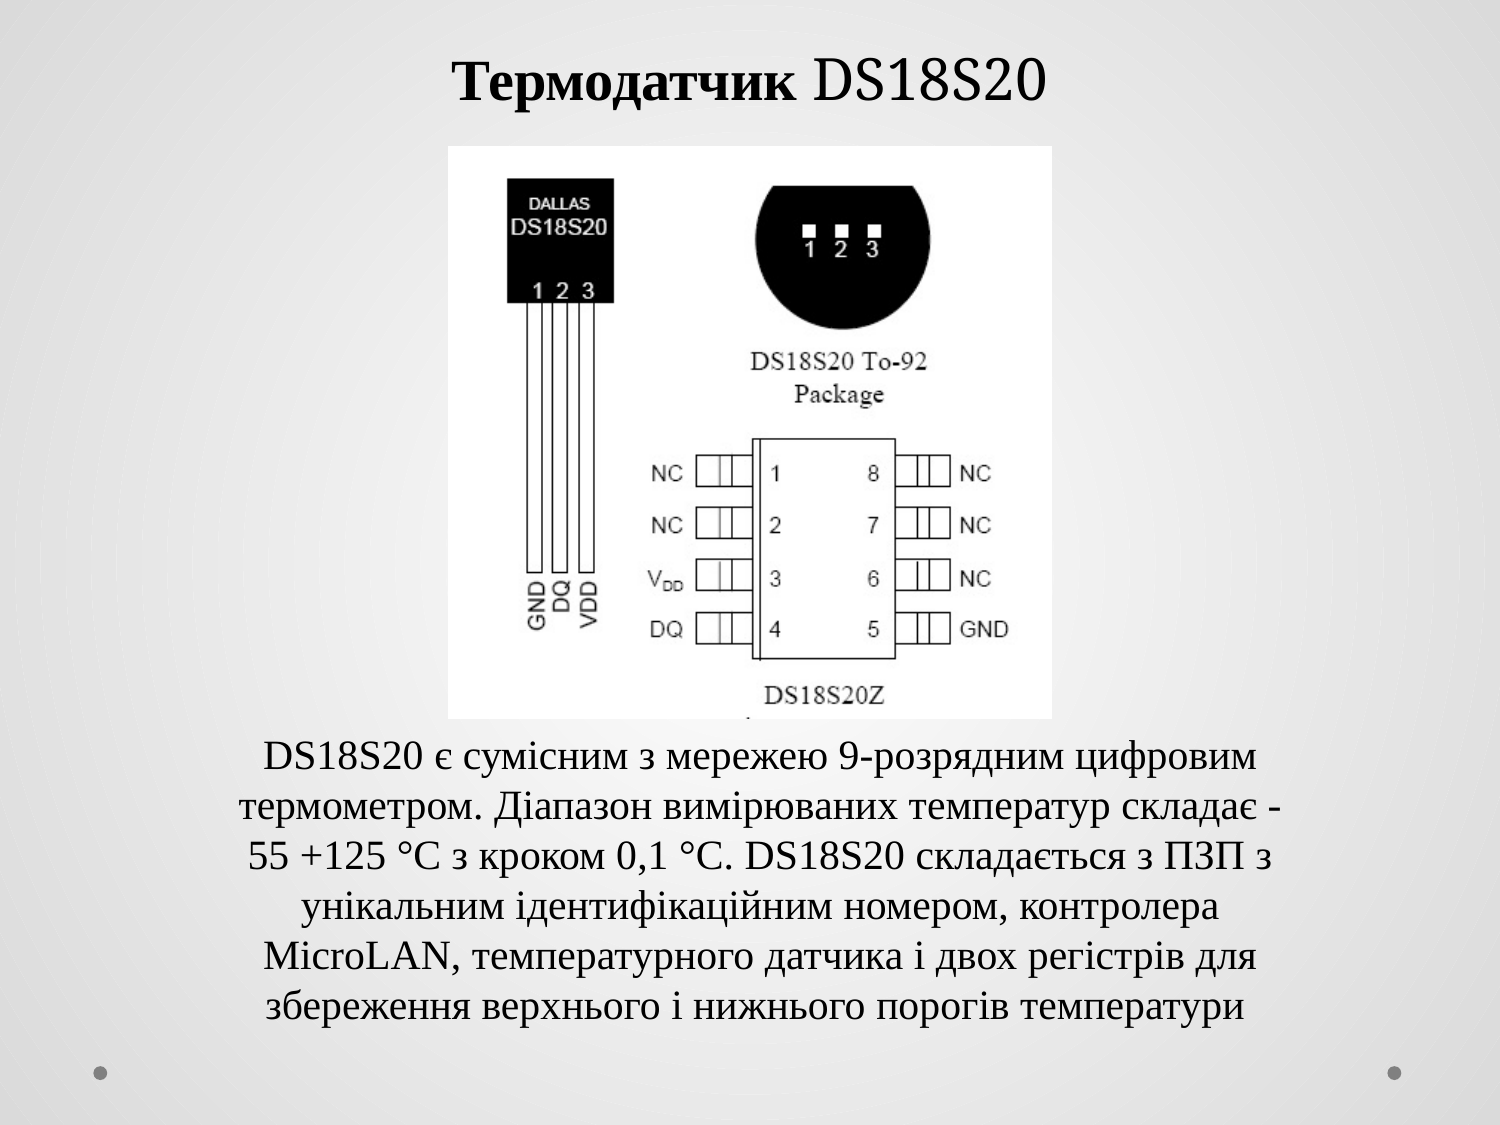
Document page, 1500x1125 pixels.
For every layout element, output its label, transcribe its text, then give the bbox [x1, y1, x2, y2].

text_box Термодатчик DS18S20 [318, 35, 1182, 120]
text_box DS18S20 є сумісним з мережею 9-розрядним цифровим термометром. Діапазон вимірюваних температур складає -55 +125 °С з кроком 0,1 °С. DS18S20 складається з ПЗП з унікальним ідентифікаційним номером, контролера MіcroLAN, температурного датчика і двох регістрів для збереження верхнього і нижнього порогів температури [218, 720, 1303, 1035]
picture [448, 146, 1052, 719]
